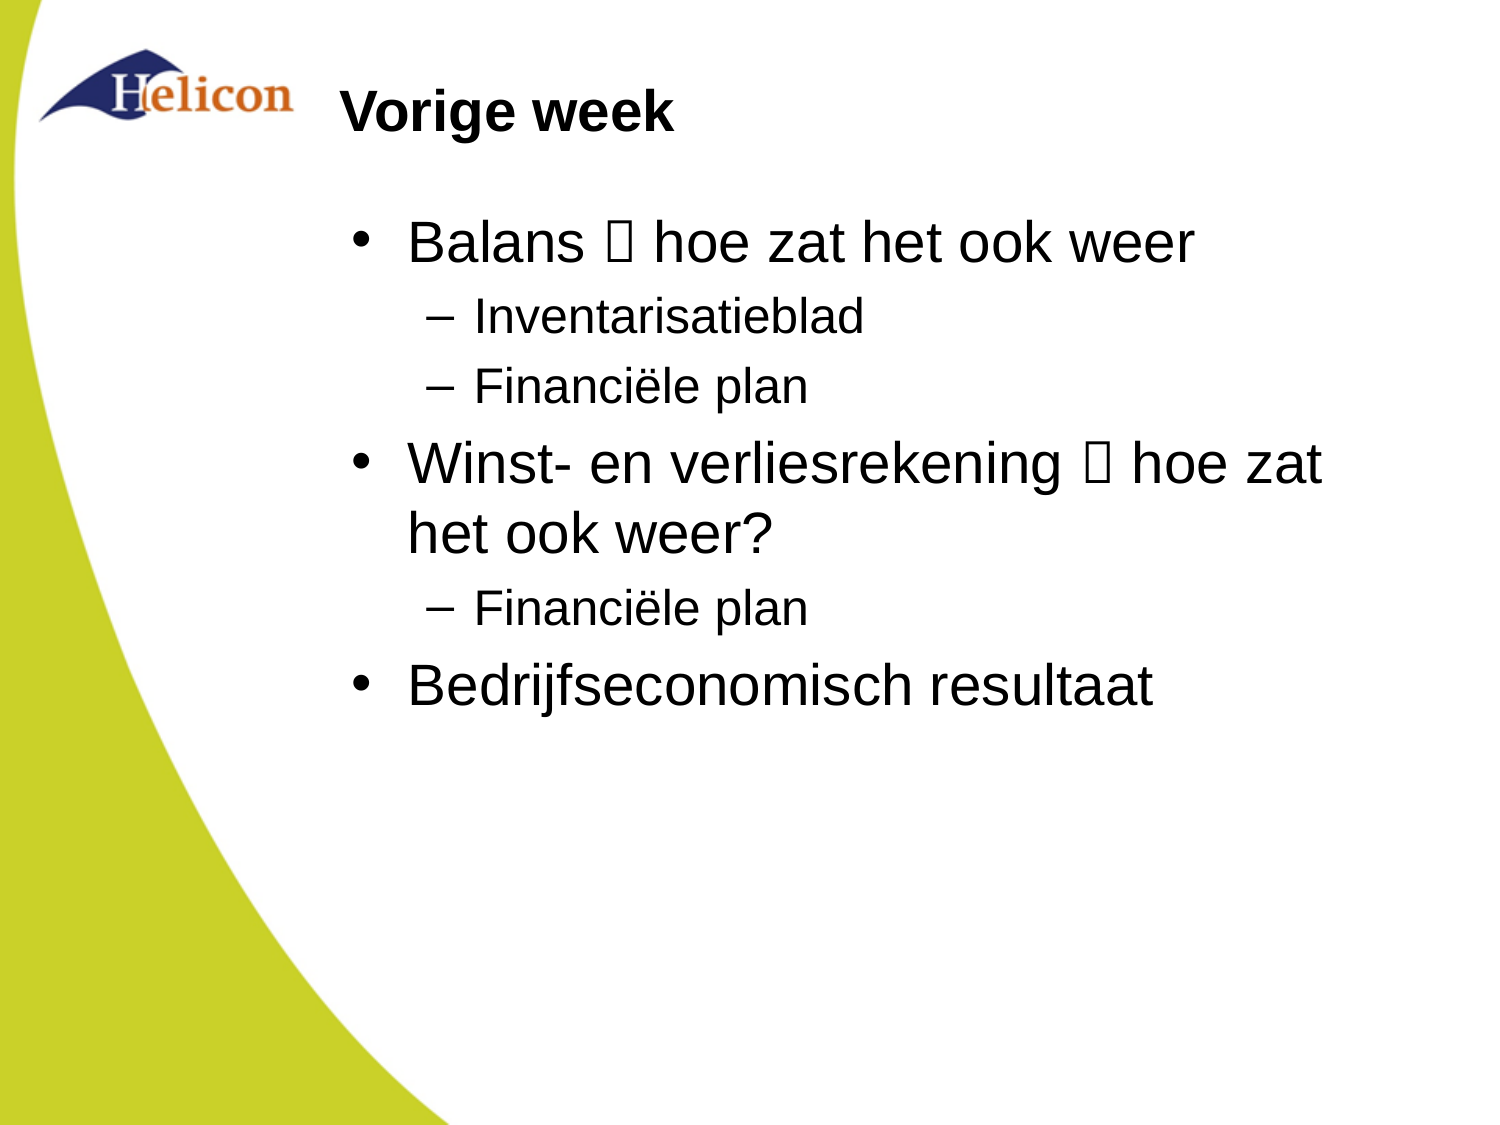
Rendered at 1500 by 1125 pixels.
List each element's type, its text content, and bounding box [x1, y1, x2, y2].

title Vorige week [324, 54, 1415, 161]
picture [0, 0, 1500, 1125]
list Balans  hoe zat het ook weer Inventarisatieblad Financiële plan Winst- en verliesrekening  hoe zat het ook weer? Financiële plan Bedrijfseconomisch resultaat [336, 196, 1425, 1005]
